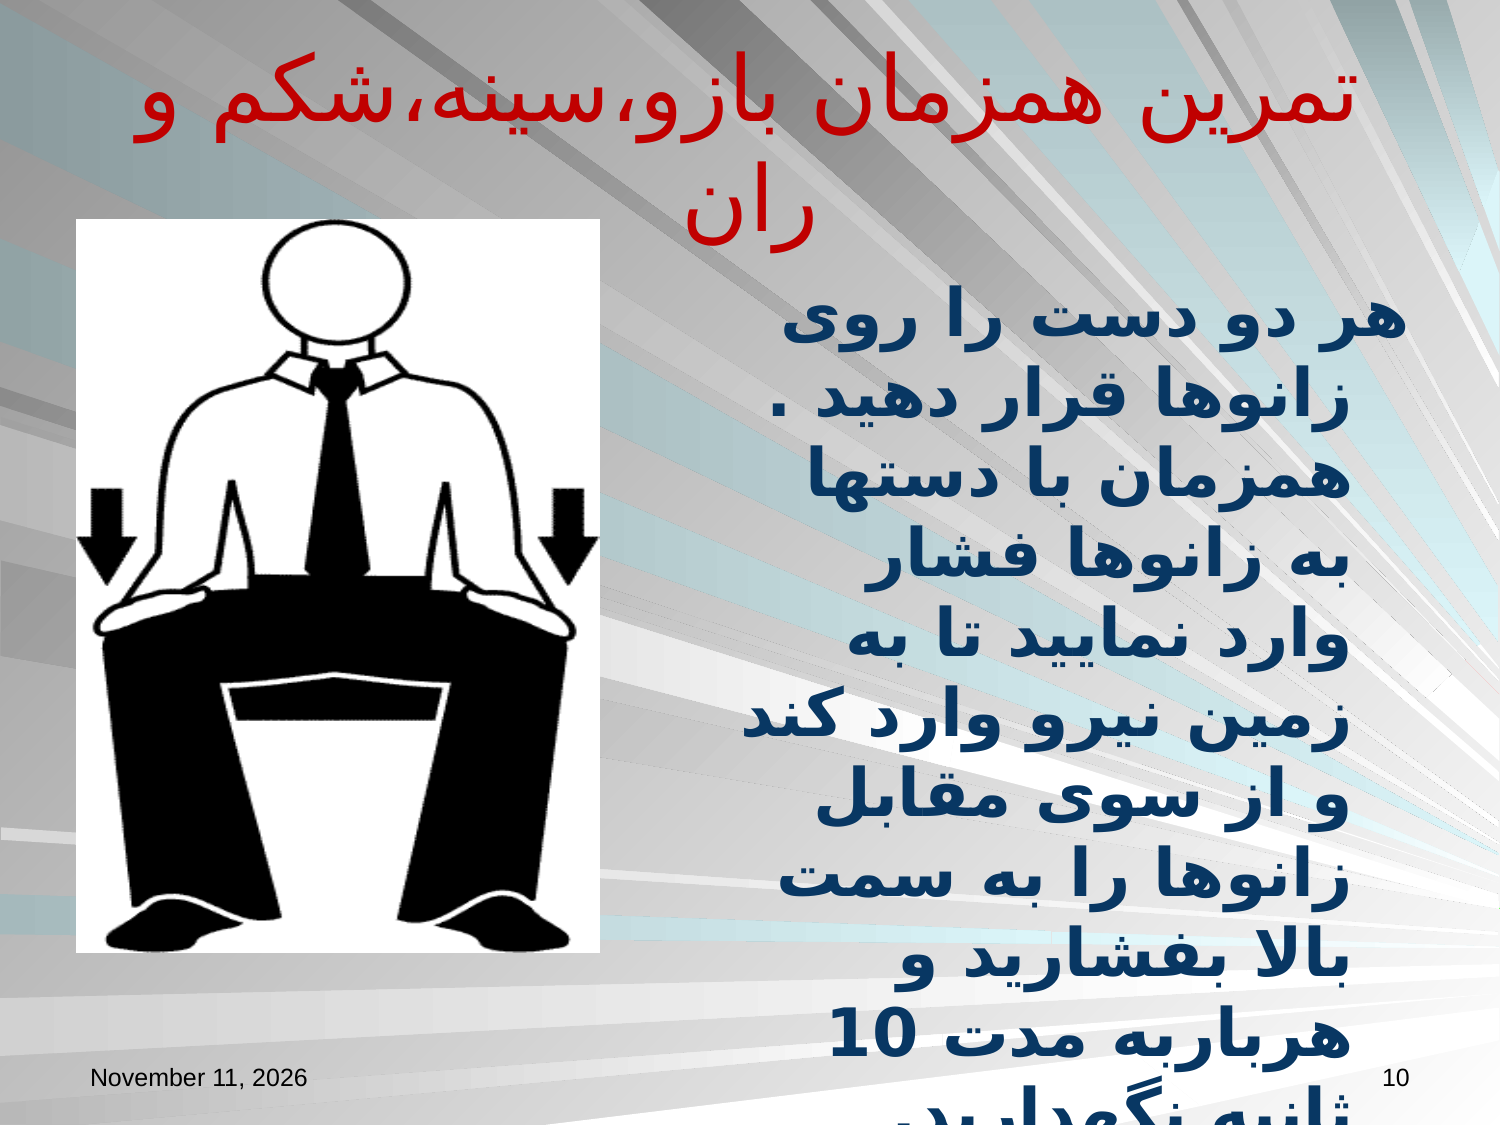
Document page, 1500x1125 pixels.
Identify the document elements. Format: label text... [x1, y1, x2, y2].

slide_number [74, 1023, 426, 1100]
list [76, 219, 601, 953]
list هر دو دست را روی زانوها قرار دهید . همزمان با دستها به زانوها فشار وارد نمایید تا به زمین نیرو وارد کند و از سوی مقابل زانوها را به سمت بالا بفشارید و هرباربه مدت 10 ثانیه نگهدارید. [702, 262, 1426, 1006]
slide_number 10 [1074, 1023, 1426, 1100]
title تمرین همزمان بازو،سینه،شکم و ران [74, 45, 1426, 234]
